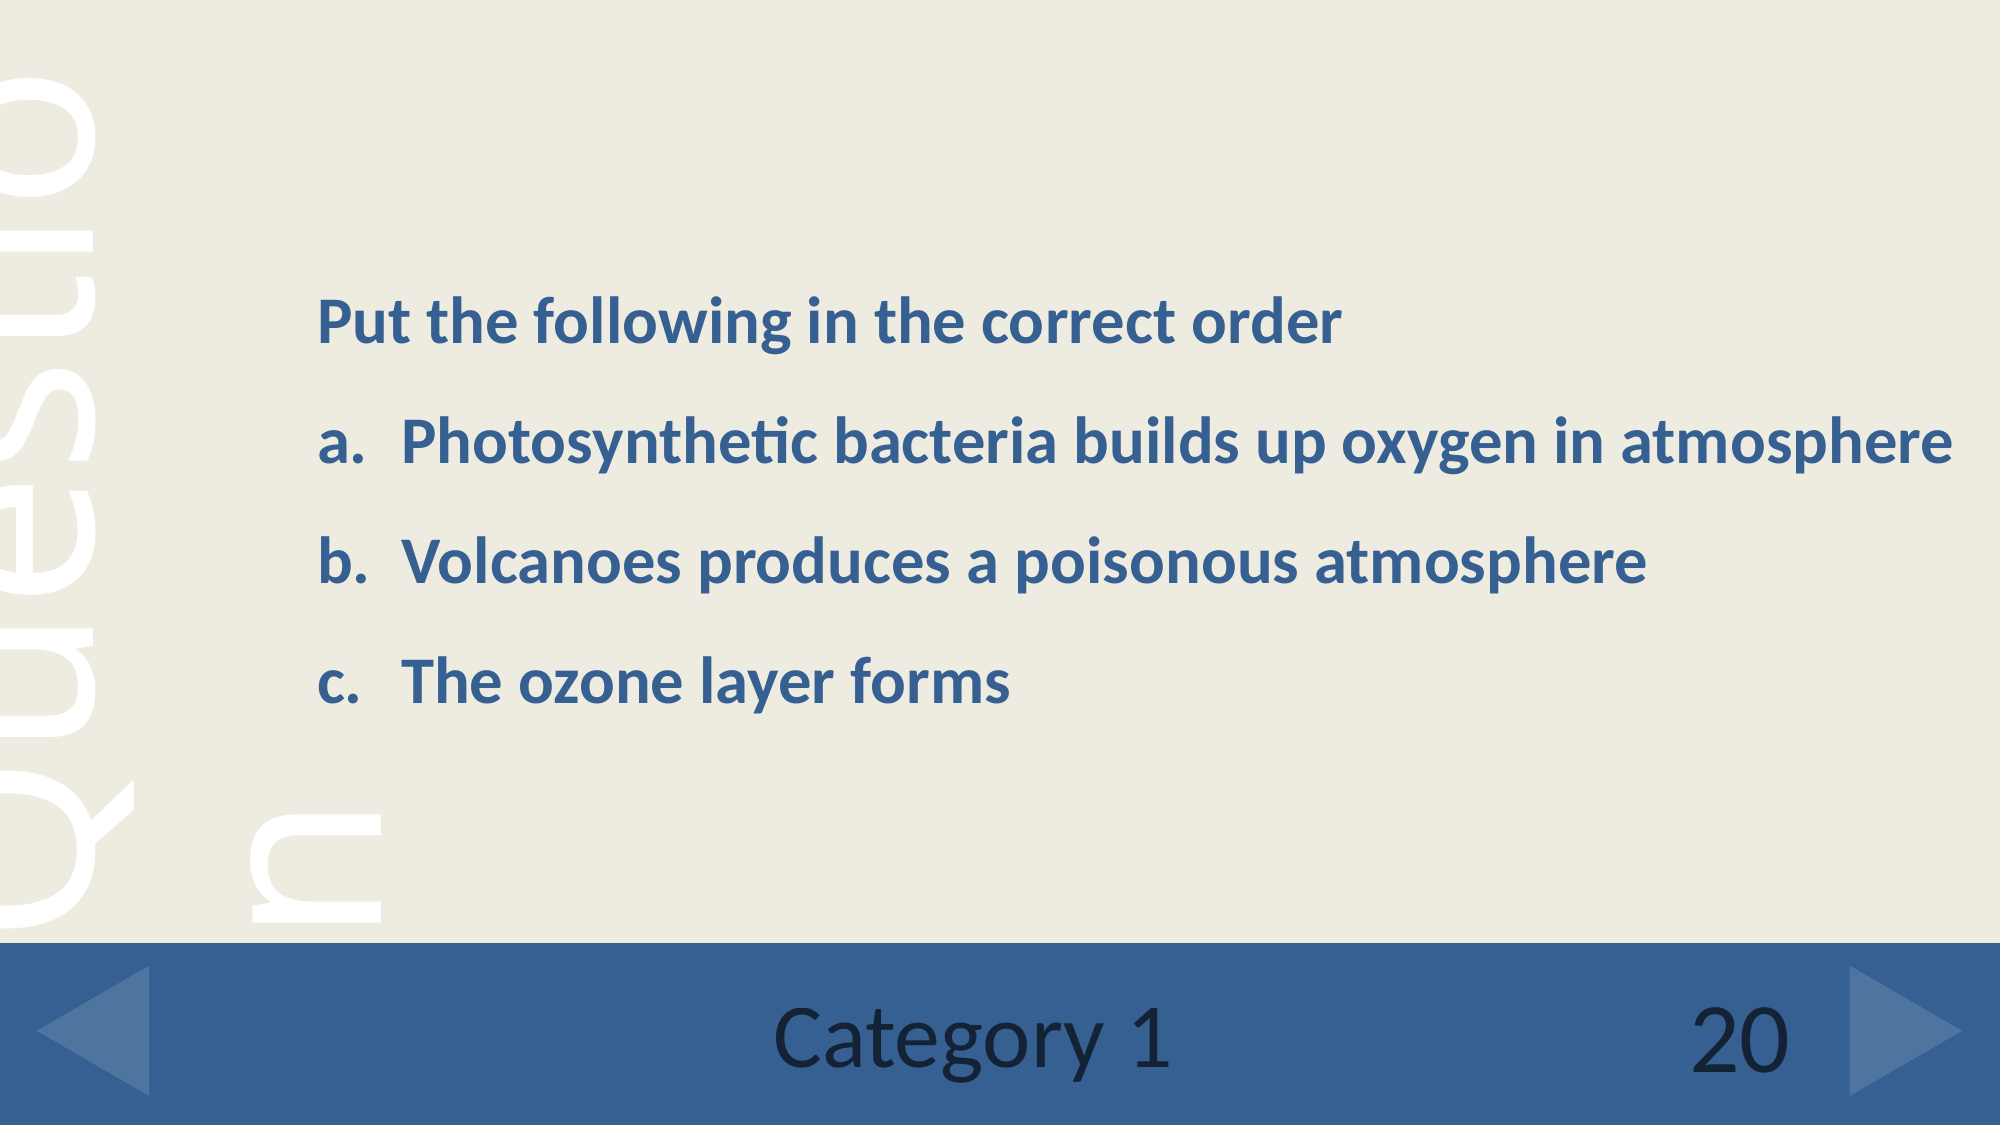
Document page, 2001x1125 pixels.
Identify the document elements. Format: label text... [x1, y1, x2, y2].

title Category 1 [73, 937, 1873, 1125]
list Put the following in the correct order Photosynthetic bacteria builds up oxygen in atmosphere Volcanoes produces a poisonous atmosphere The ozone layer forms [302, 119, 2000, 835]
